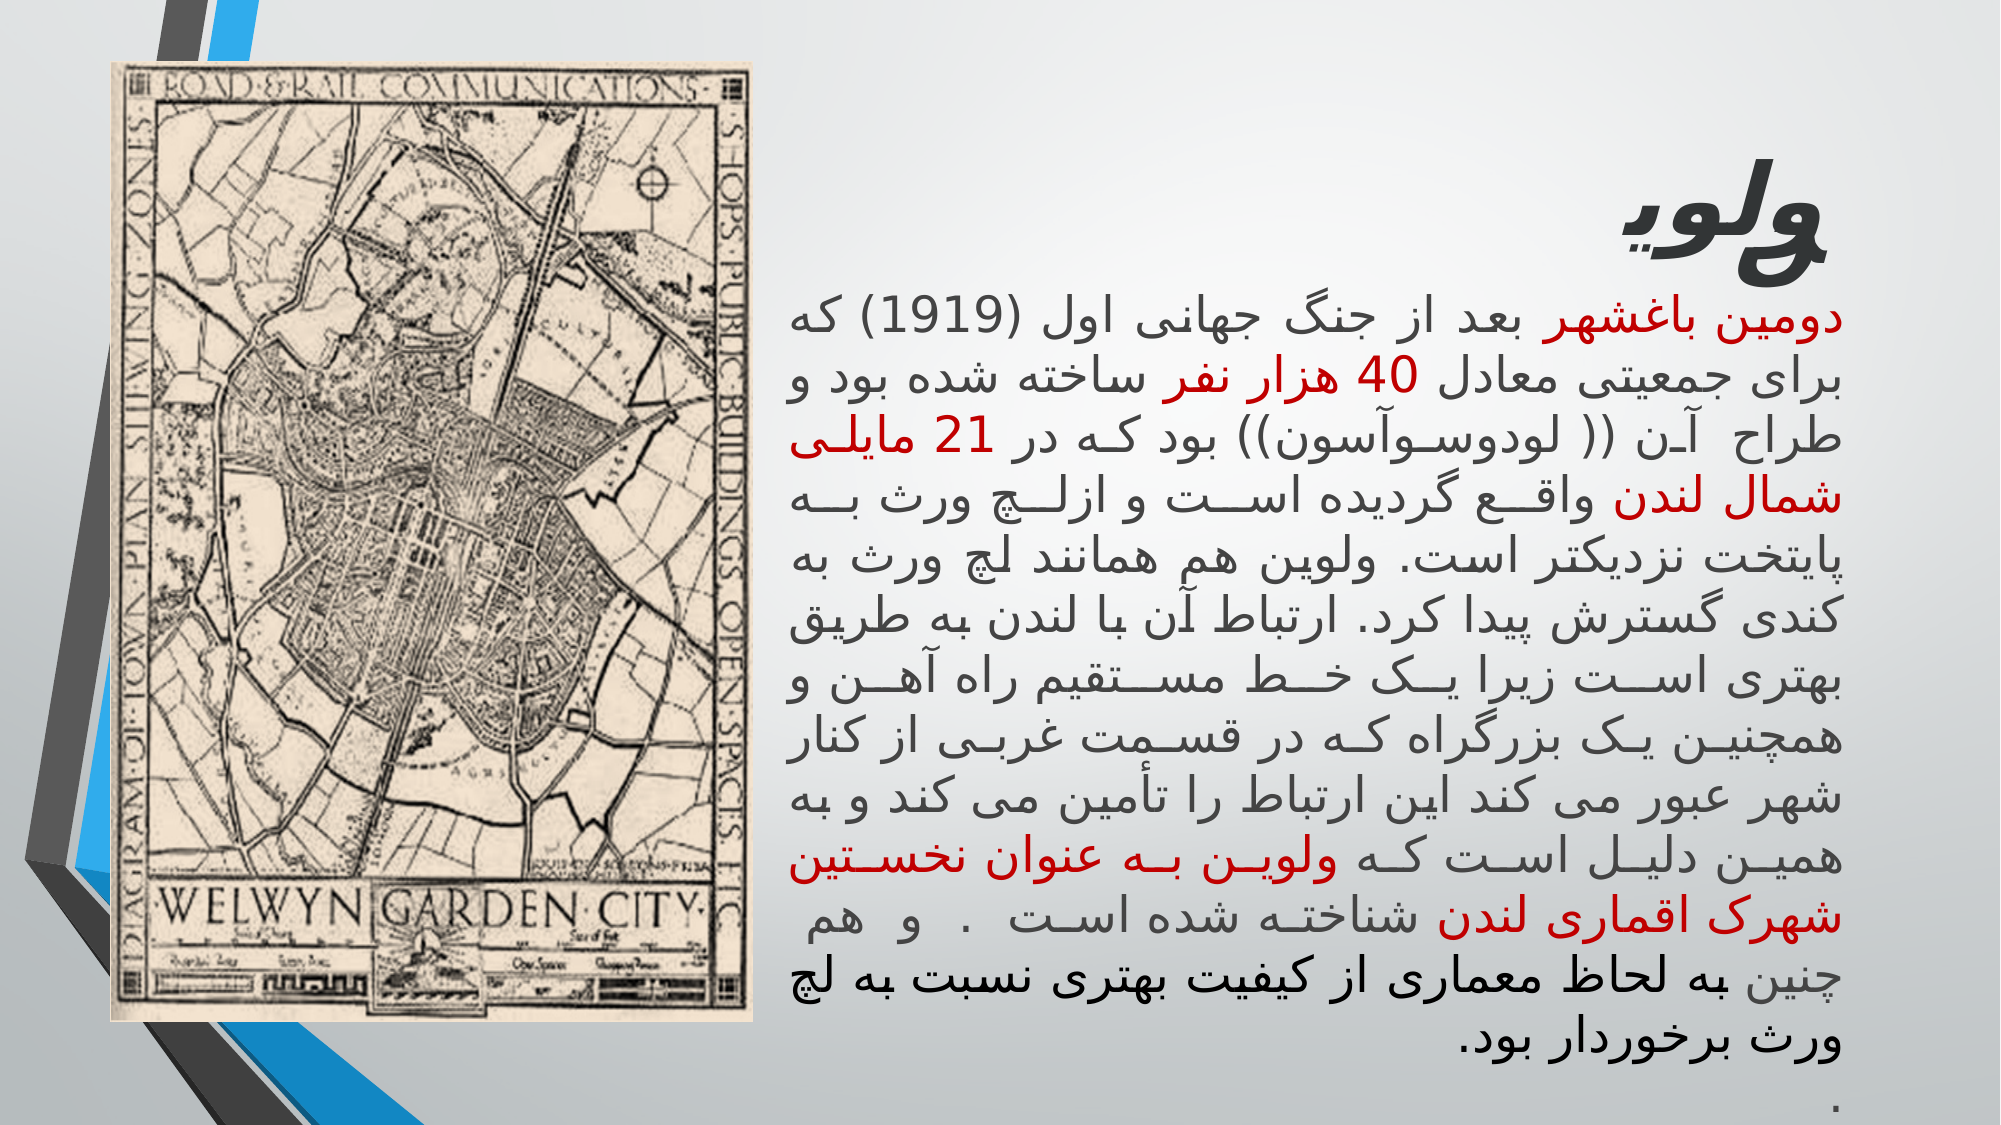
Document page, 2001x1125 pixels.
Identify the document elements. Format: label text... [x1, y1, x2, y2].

picture [110, 61, 754, 1023]
text_box دومین باغشهر بعد از جنگ جهانی اول (1919) که برای جمعیتی معادل 40 هزار نفر ساخته شده بود و طراح آن (( لودوسوآسون)) بود که در 21 مایلی شمال لندن واقع گردیده است و ازلچ ورث به پایتخت نزدیکتر است. ولوین هم همانند لچ ورث به کندی گسترش پیدا کرد. ارتباط آن با لندن به طریق بهتری است زیرا یک خط مستقیم راه آهن و همچنین یک بزرگراه که در قسمت غربی از کنار شهر عبور می کند این ارتباط را تأمین می کند و به همین دلیل است که ولوین به عنوان نخستین شهرک اقماری لندن شناخته شده است . و هم چنین به لحاظ معماری از کیفیت بهتری نسبت به لچ ورث برخوردار بود. . [773, 274, 1860, 1125]
text_box ولوین [1599, 219, 1839, 291]
